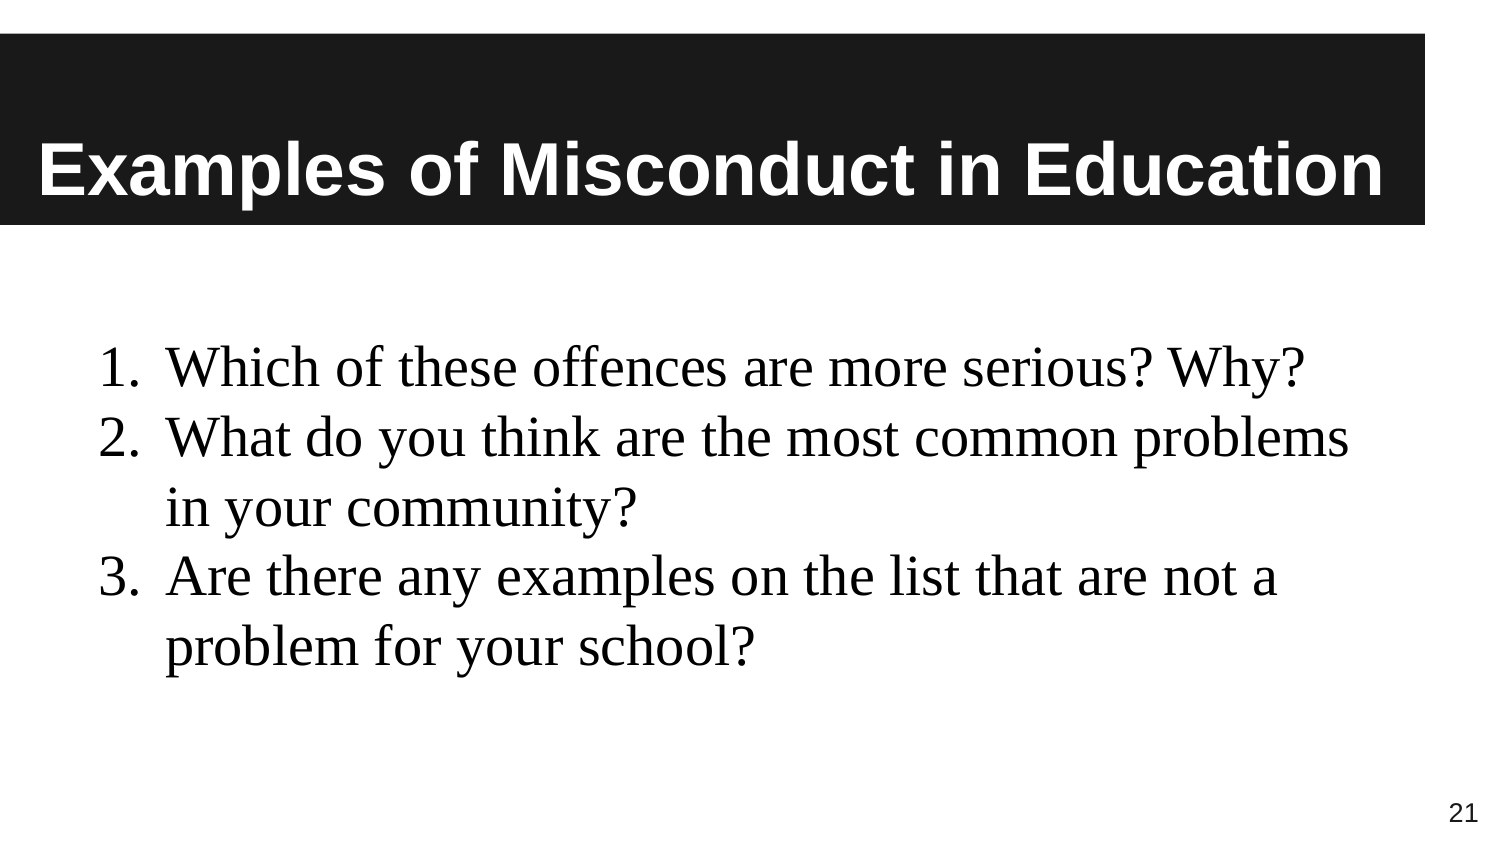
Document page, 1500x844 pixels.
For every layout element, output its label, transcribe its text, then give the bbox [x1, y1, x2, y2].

text_box Which of these offences are more serious? Why? What do you think are the most common problems in your community? Are there any examples on the list that are not a problem for your school? [74, 273, 1414, 732]
title Examples of Misconduct in Education [22, 37, 1462, 226]
slide_number 21 [1403, 779, 1494, 844]
